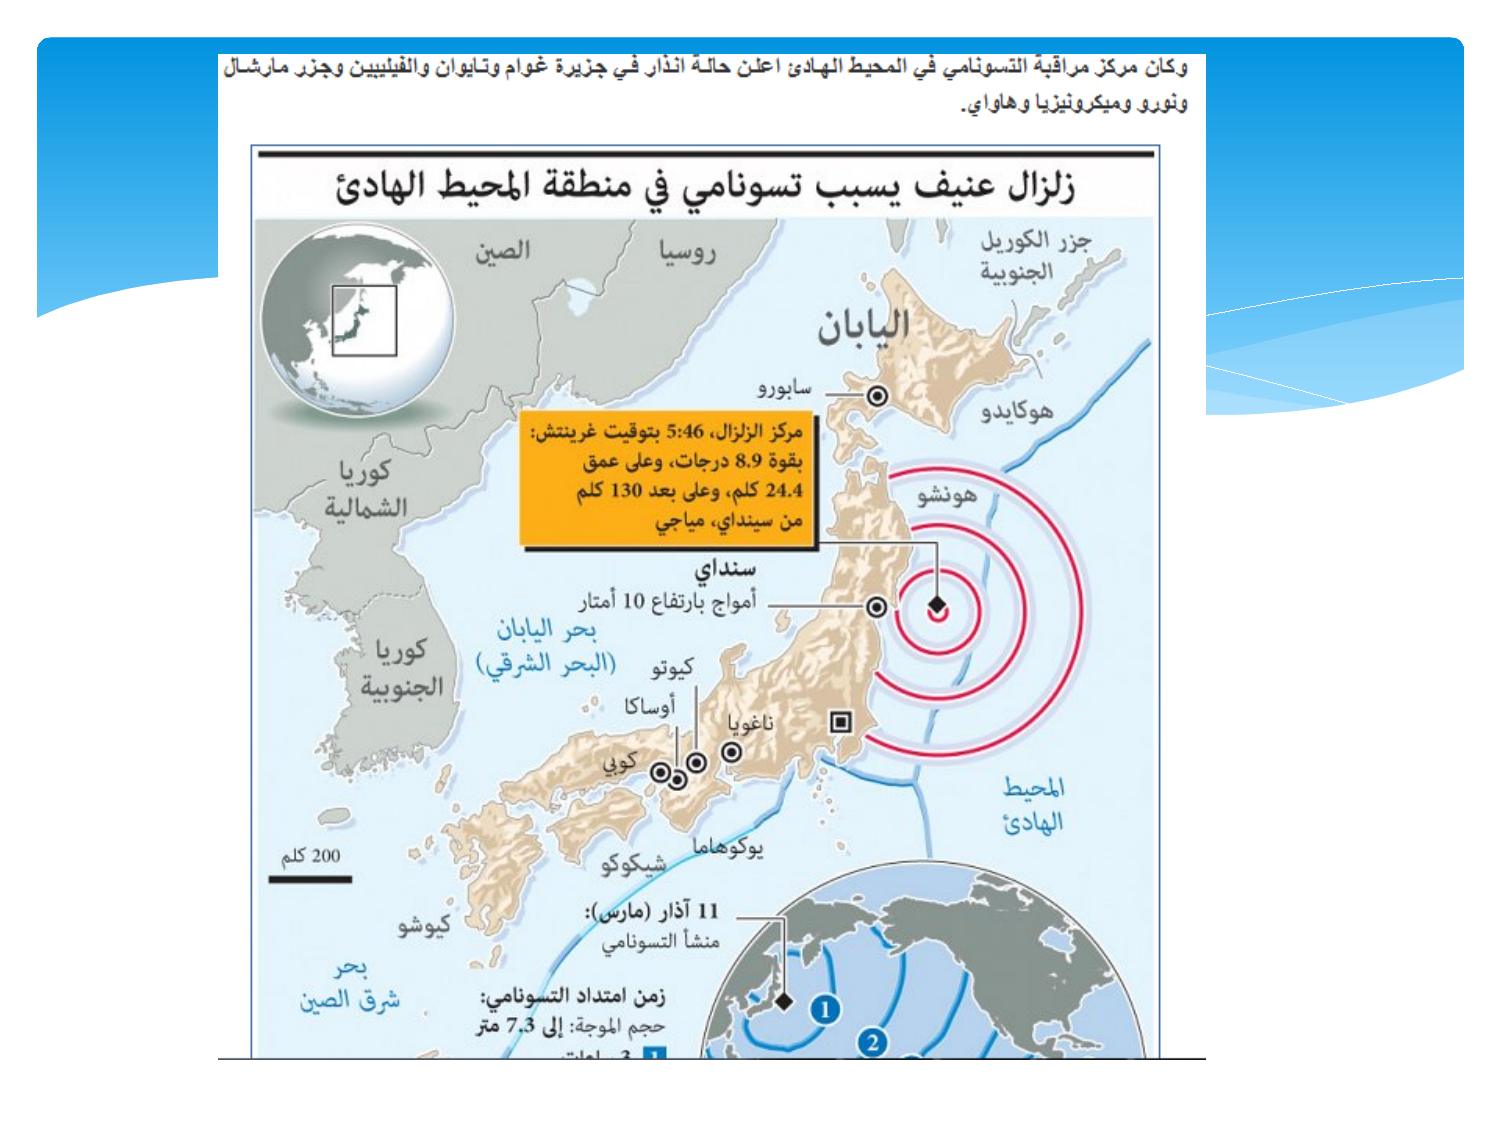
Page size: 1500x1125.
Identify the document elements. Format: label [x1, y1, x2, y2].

picture [218, 55, 1207, 1060]
